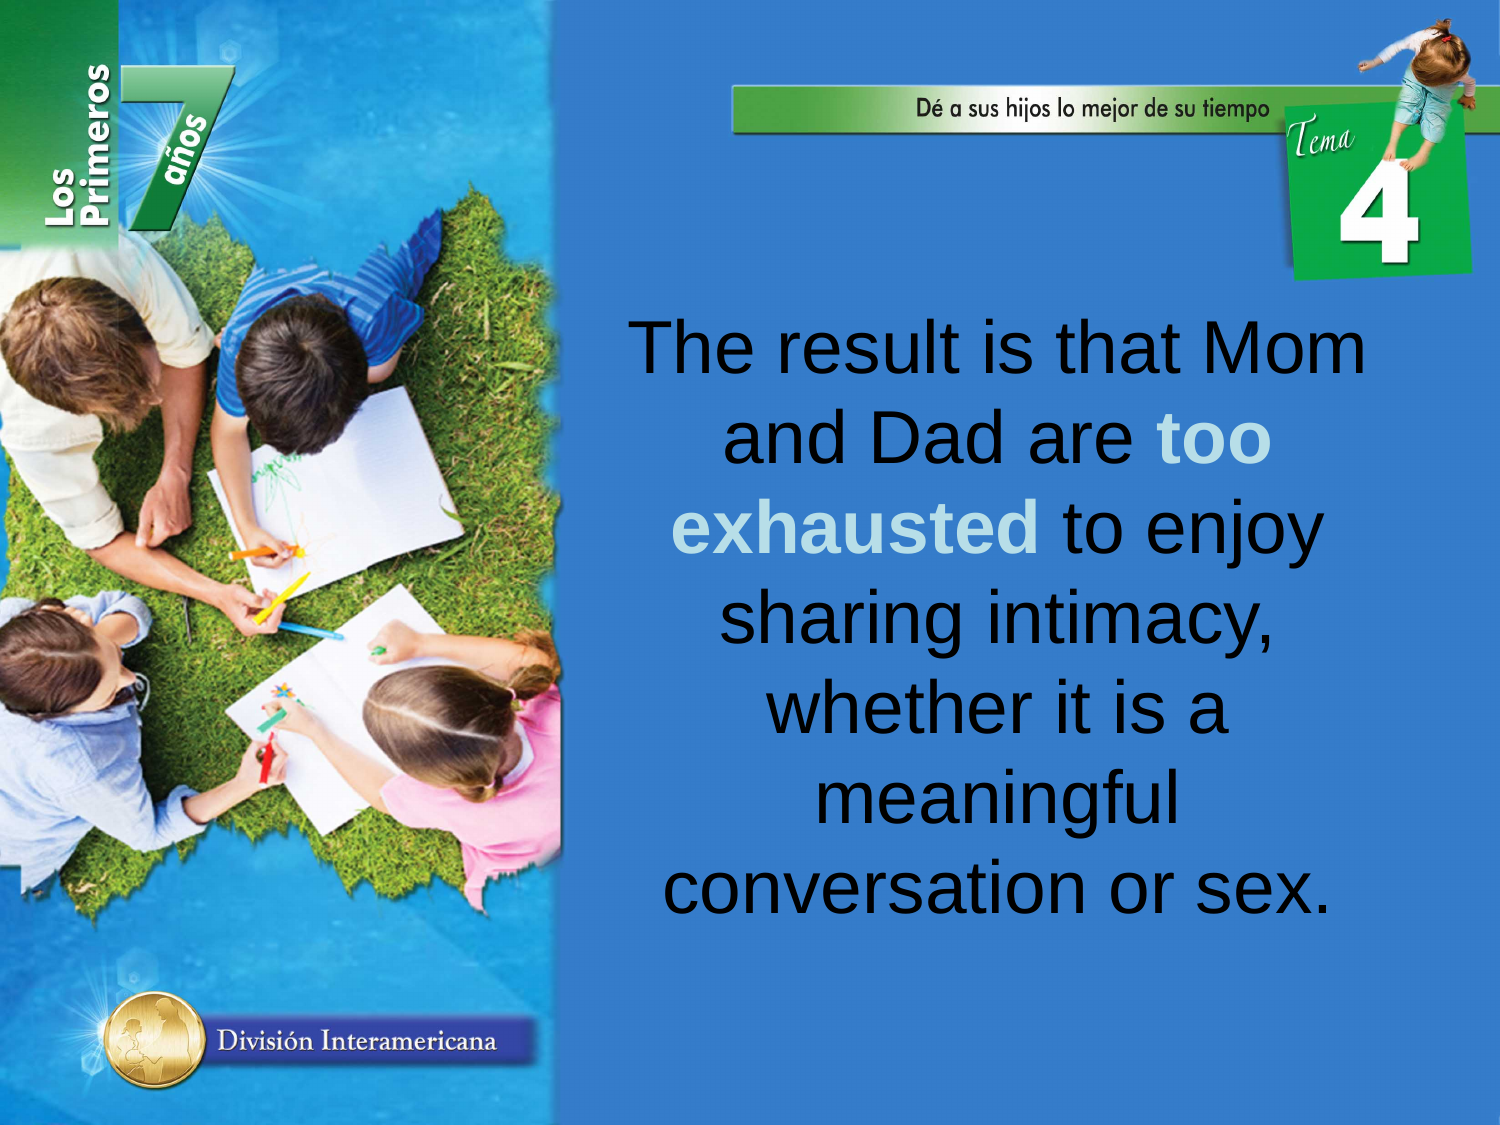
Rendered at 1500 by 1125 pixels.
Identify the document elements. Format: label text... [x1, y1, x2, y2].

picture [0, 0, 1500, 1125]
text_box The result is that Mom and Dad are too exhausted to enjoy sharing intimacy, whether it is a meaningful conversation or sex. [584, 290, 1412, 936]
